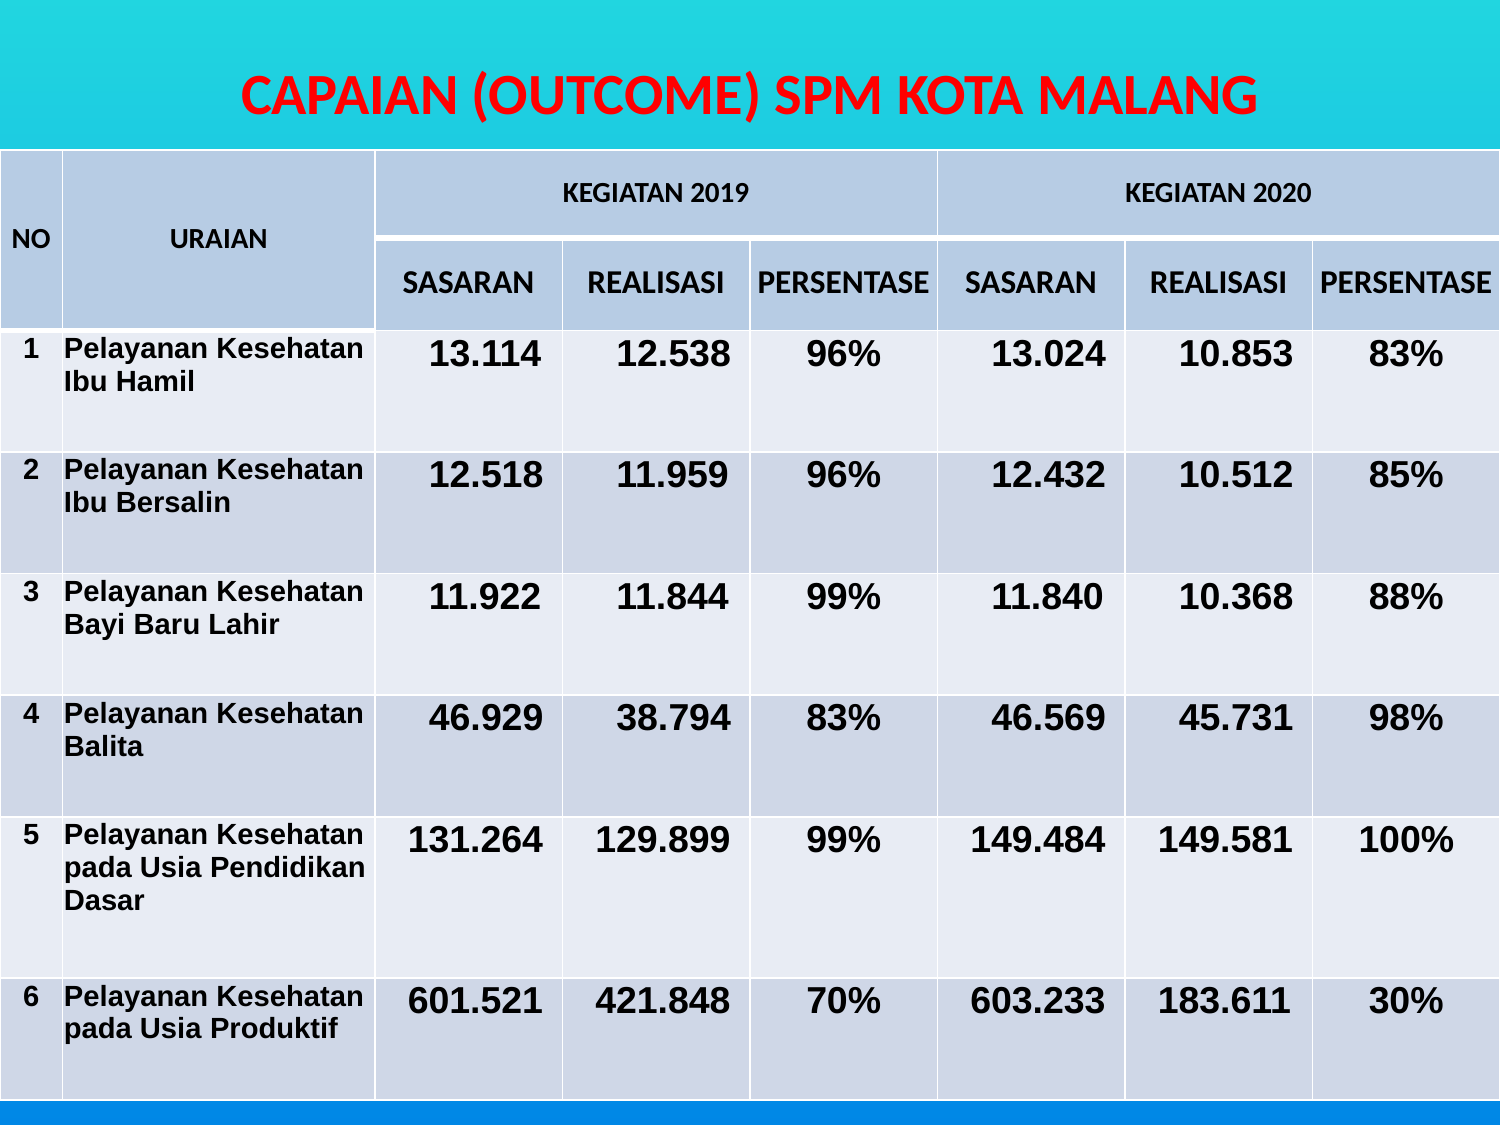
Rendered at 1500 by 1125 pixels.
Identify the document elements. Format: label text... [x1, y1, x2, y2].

table_cell 98% [1313, 696, 1499, 816]
table_cell Pelayanan Kesehatan pada Usia Produktif [63, 979, 374, 1099]
table_cell 5 [1, 818, 62, 977]
table_cell SASARAN [938, 241, 1124, 330]
table_cell 30% [1313, 979, 1499, 1099]
table_cell 12.518 [376, 453, 562, 573]
table_cell 6 [1, 979, 62, 1099]
table_cell 12.432 [938, 453, 1124, 573]
table_cell 46.929 [376, 696, 562, 816]
table_cell 85% [1313, 453, 1499, 573]
table_cell 83% [751, 696, 937, 816]
table_cell 4 [1, 696, 62, 816]
table_cell 11.844 [563, 574, 749, 694]
table_cell 183.611 [1126, 979, 1312, 1099]
table_cell 13.024 [938, 331, 1124, 451]
table_cell 2 [1, 453, 62, 573]
table_cell REALISASI [1126, 241, 1312, 330]
table_cell 88% [1313, 574, 1499, 694]
table_cell 96% [751, 453, 937, 573]
table_cell Pelayanan Kesehatan Balita [63, 696, 374, 816]
table_cell 38.794 [563, 696, 749, 816]
table_header NO [1, 151, 62, 328]
table_cell 11.840 [938, 574, 1124, 694]
table_cell Pelayanan Kesehatan Bayi Baru Lahir [63, 574, 374, 694]
table_header KEGIATAN 2020 [938, 151, 1499, 235]
table_cell 3 [1, 574, 62, 694]
title CAPAIAN (OUTCOME) SPM KOTA MALANG [75, 45, 1425, 138]
table_cell 149.581 [1126, 818, 1312, 977]
table_cell 46.569 [938, 696, 1124, 816]
table_cell 129.899 [563, 818, 749, 977]
table_cell PERSENTASE [1313, 241, 1499, 330]
table_header KEGIATAN 2019 [376, 151, 937, 235]
table_cell Pelayanan Kesehatan Ibu Bersalin [63, 453, 374, 573]
table_cell 131.264 [376, 818, 562, 977]
table_cell 1 [1, 333, 62, 451]
table_cell 83% [1313, 331, 1499, 451]
table_cell SASARAN [376, 241, 562, 330]
table_cell 96% [751, 331, 937, 451]
table_cell 99% [751, 574, 937, 694]
table_cell Pelayanan Kesehatan pada Usia Pendidikan Dasar [63, 818, 374, 977]
table_cell 10.512 [1126, 453, 1312, 573]
table_cell 10.368 [1126, 574, 1312, 694]
table_cell 70% [751, 979, 937, 1099]
table_cell Pelayanan Kesehatan Ibu Hamil [63, 333, 374, 451]
table_cell 100% [1313, 818, 1499, 977]
table_cell REALISASI [563, 241, 749, 330]
table_cell 99% [751, 818, 937, 977]
table_cell 601.521 [376, 979, 562, 1099]
table_cell 12.538 [563, 331, 749, 451]
table_cell PERSENTASE [751, 241, 937, 330]
table_cell 13.114 [376, 331, 562, 451]
table_cell 603.233 [938, 979, 1124, 1099]
table_header URAIAN [63, 151, 374, 328]
table_cell 11.959 [563, 453, 749, 573]
table_cell 45.731 [1126, 696, 1312, 816]
table_cell 10.853 [1126, 331, 1312, 451]
table_cell 11.922 [376, 574, 562, 694]
table_cell 421.848 [563, 979, 749, 1099]
table_cell 149.484 [938, 818, 1124, 977]
